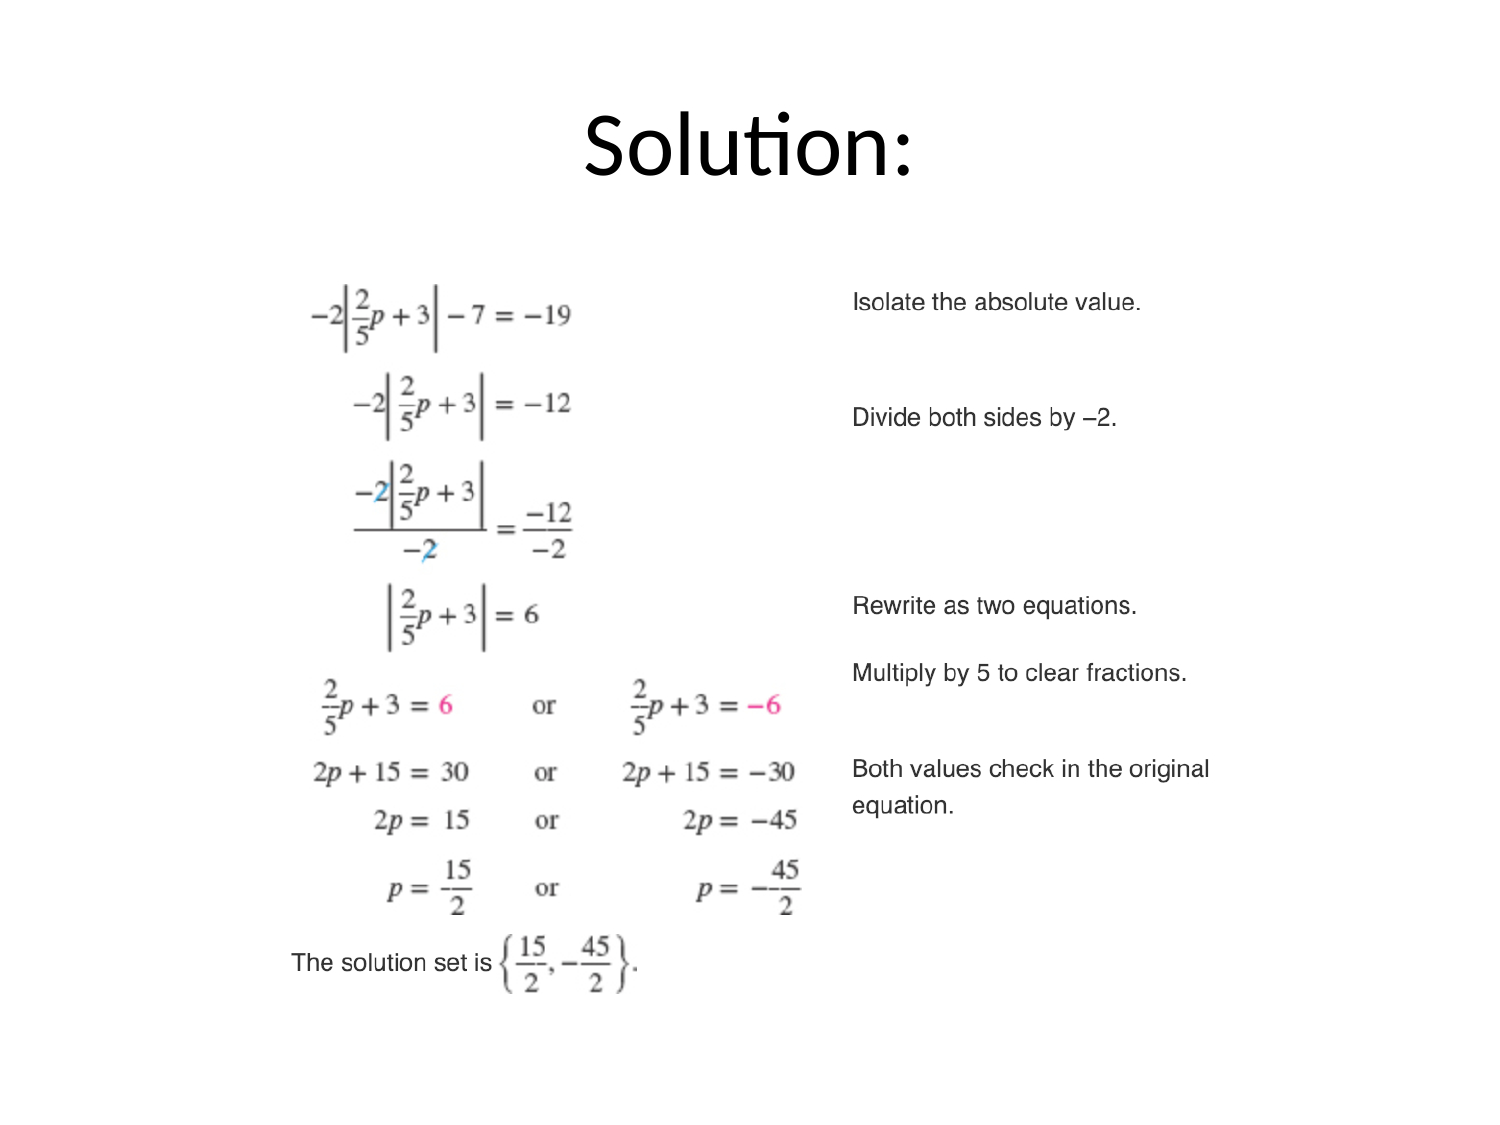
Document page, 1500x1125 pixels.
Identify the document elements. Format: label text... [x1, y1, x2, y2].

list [74, 262, 1426, 1006]
title Solution: [75, 45, 1425, 233]
